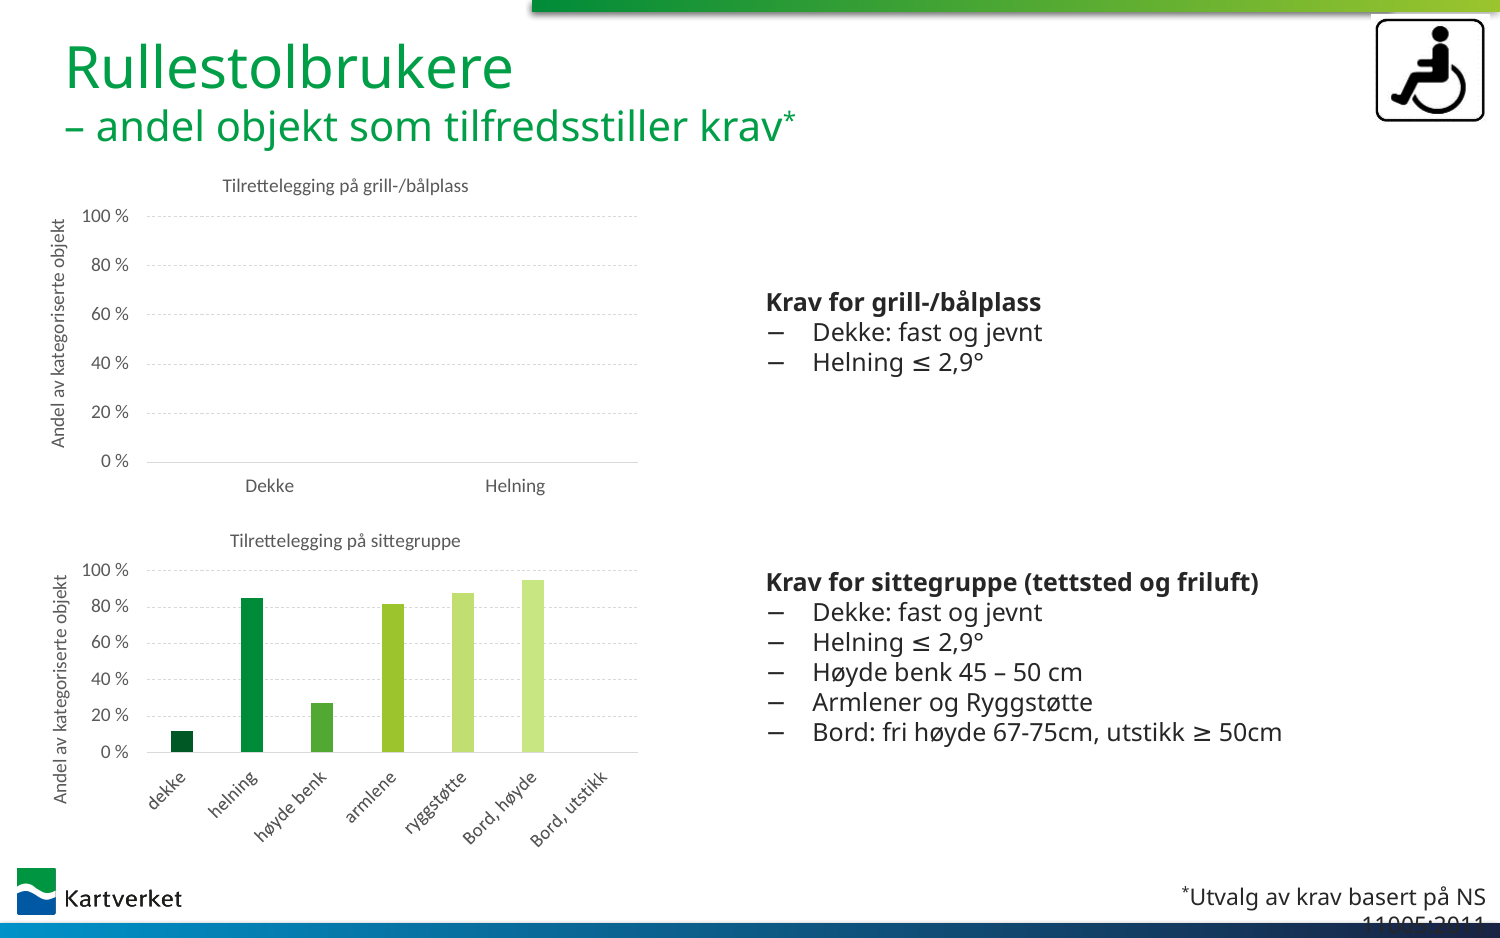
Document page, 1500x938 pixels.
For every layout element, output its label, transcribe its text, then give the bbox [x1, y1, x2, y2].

picture [41, 520, 650, 859]
picture [1371, 13, 1491, 127]
text_box Krav for sittegruppe (tettsted og friluft) Dekke: fast og jevnt Helning ≤ 2,9° Høyde benk 45 – 50 cm Armlener og Ryggstøtte Bord: fri høyde 67-75cm, utstikk ≥ 50cm [750, 559, 1500, 754]
text_box *Utvalg av krav basert på NS 11005:2011 [1068, 873, 1500, 938]
text_box Krav for grill-/bålplass Dekke: fast og jevnt Helning ≤ 2,9° [750, 279, 1452, 384]
text_box Rullestolbrukere – andel objekt som tilfredsstiller krav* [49, 14, 1431, 158]
picture [41, 166, 650, 505]
